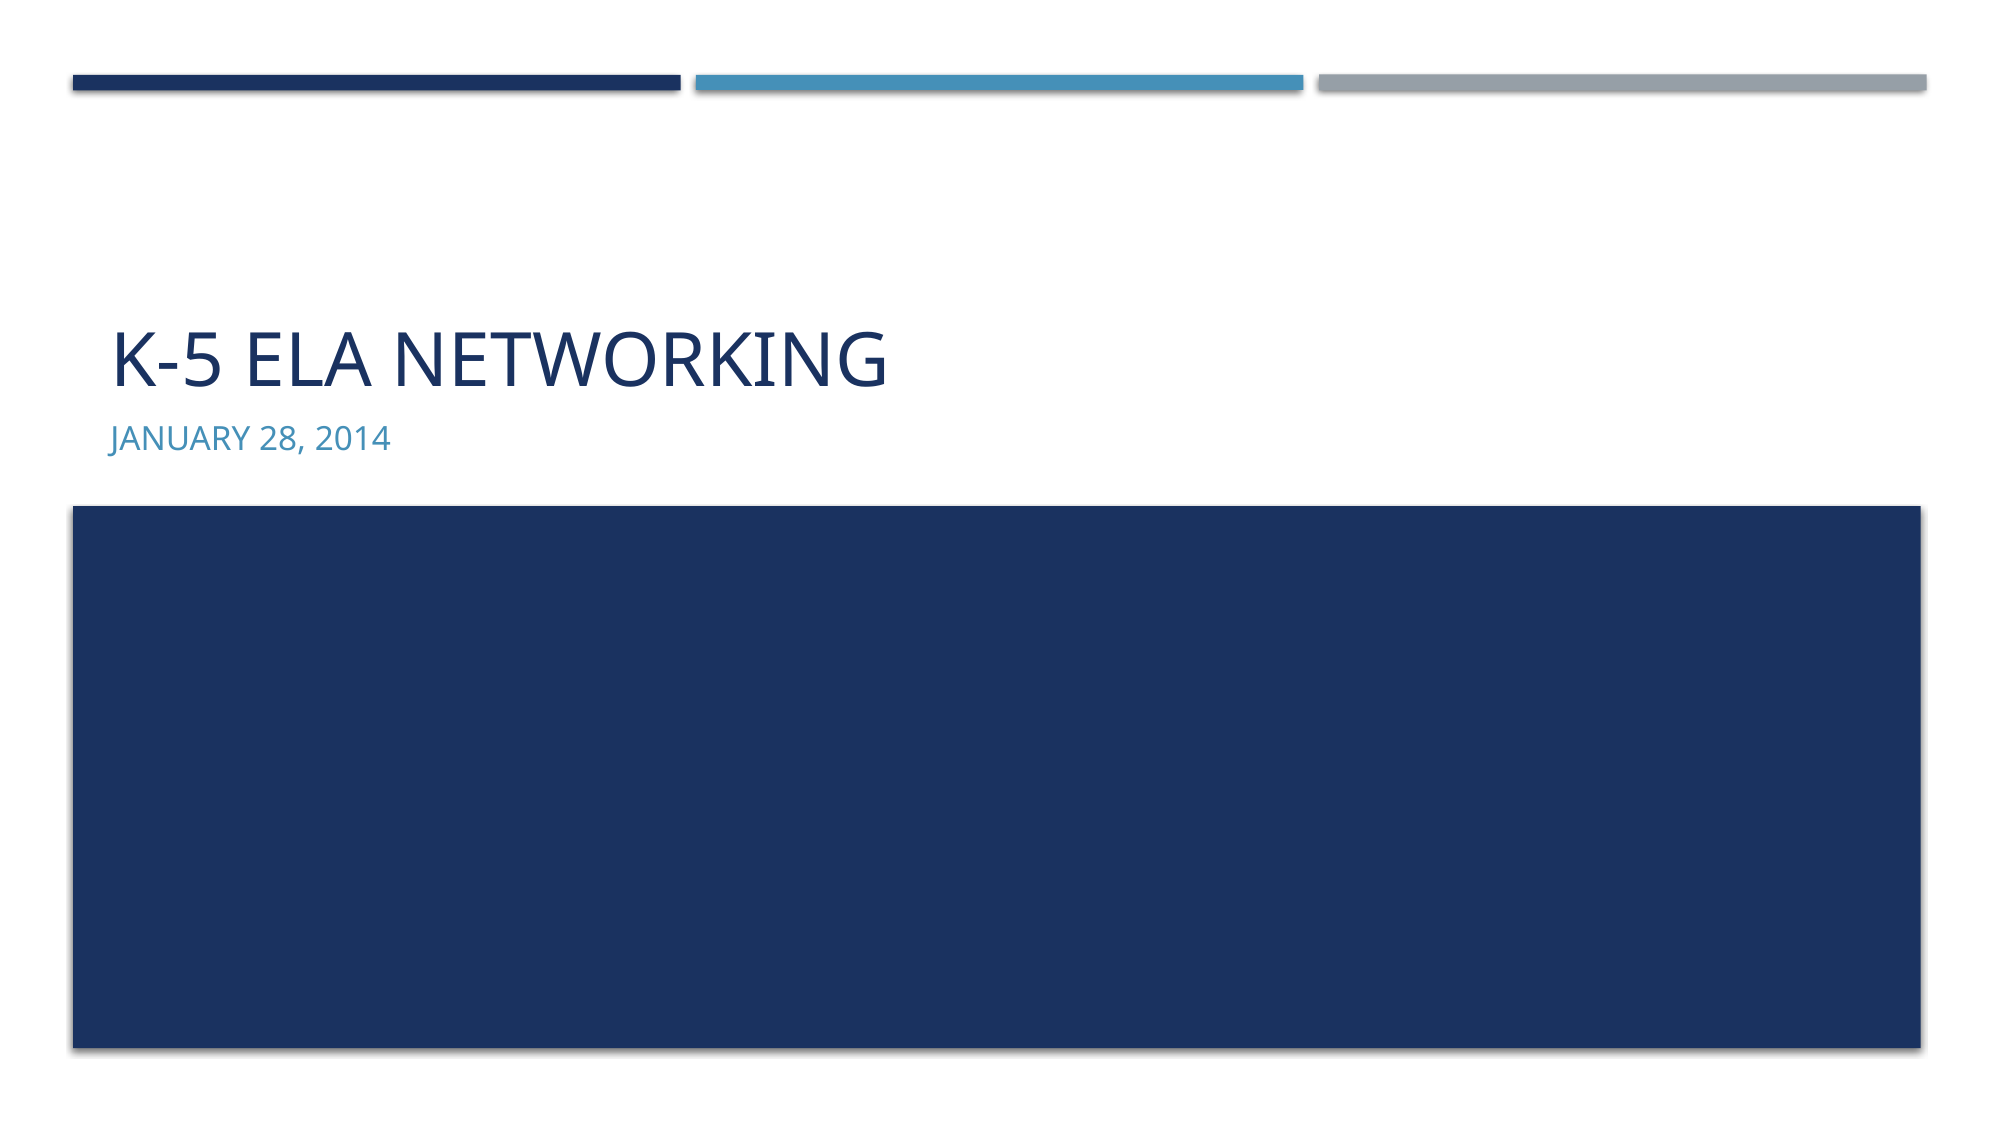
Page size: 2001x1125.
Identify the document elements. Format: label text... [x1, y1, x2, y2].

subtitle January 28, 2014 [95, 409, 1899, 507]
title K-5 ELA Networking [95, 167, 1899, 409]
